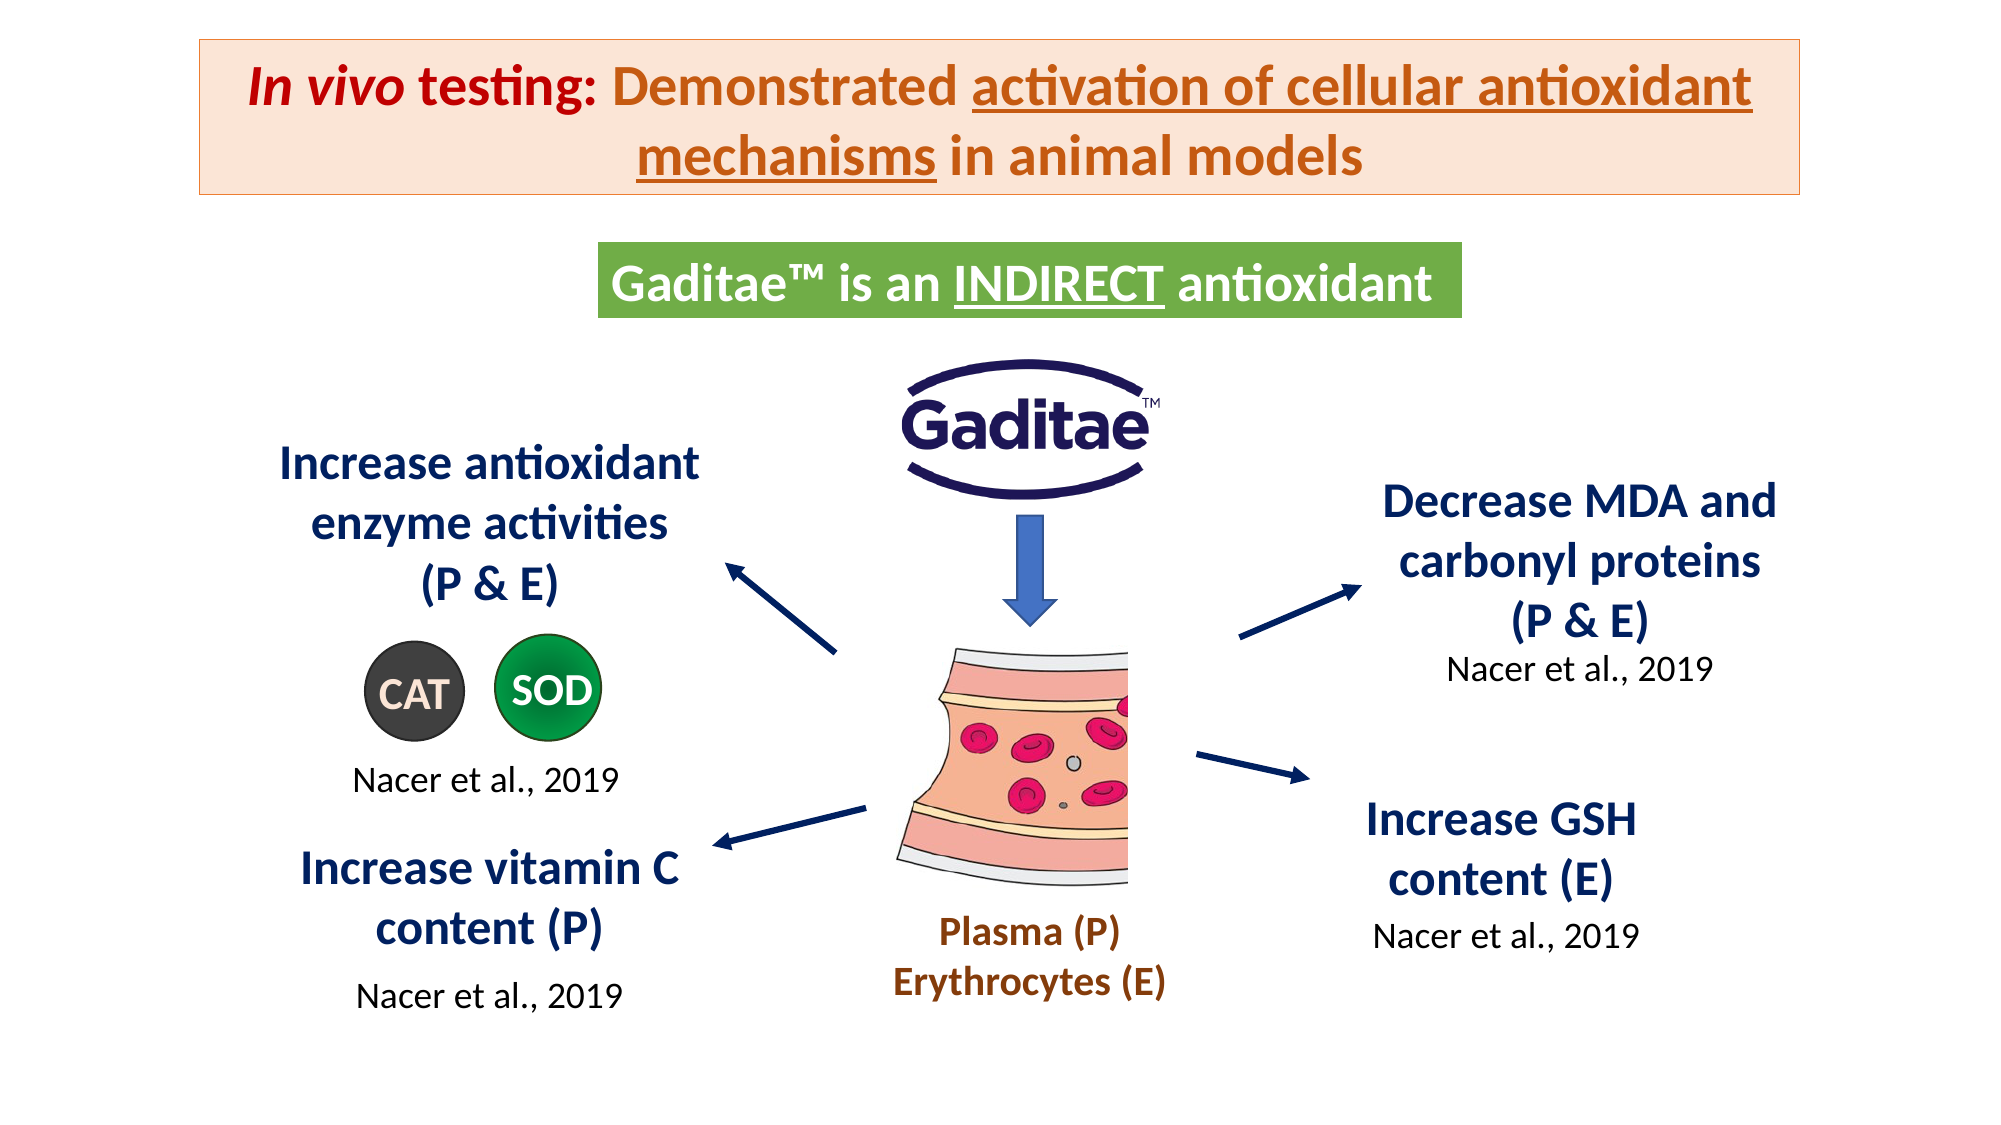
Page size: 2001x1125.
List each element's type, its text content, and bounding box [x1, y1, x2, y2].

text_box Gaditae™ is an INDIRECT antioxidant [595, 239, 1465, 321]
text_box [1001, 514, 1059, 628]
text_box Increase antioxidant enzyme activities (P & E) [262, 422, 717, 618]
text_box Nacer et al., 2019 [341, 963, 639, 1024]
picture [896, 645, 1128, 888]
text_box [1239, 585, 1363, 638]
text_box Plasma (P) Erythrocytes (E) [845, 896, 1216, 1011]
picture [897, 347, 1164, 510]
text_box In vivo testing: Demonstrated activation of cellular antioxidant mechanisms in animal models [199, 39, 1800, 195]
text_box Nacer et al., 2019 [1357, 903, 1655, 964]
text_box Nacer et al., 2019 [1431, 636, 1729, 697]
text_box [494, 634, 609, 741]
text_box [1196, 753, 1311, 780]
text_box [724, 562, 836, 654]
text_box Nacer et al., 2019 [337, 747, 635, 808]
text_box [712, 807, 867, 846]
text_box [363, 641, 466, 741]
text_box Increase vitamin C content (P) [262, 827, 717, 963]
text_box Increase GSH content (E) [1346, 777, 1657, 913]
text_box Decrease MDA and carbonyl proteins (P & E) [1360, 460, 1800, 656]
